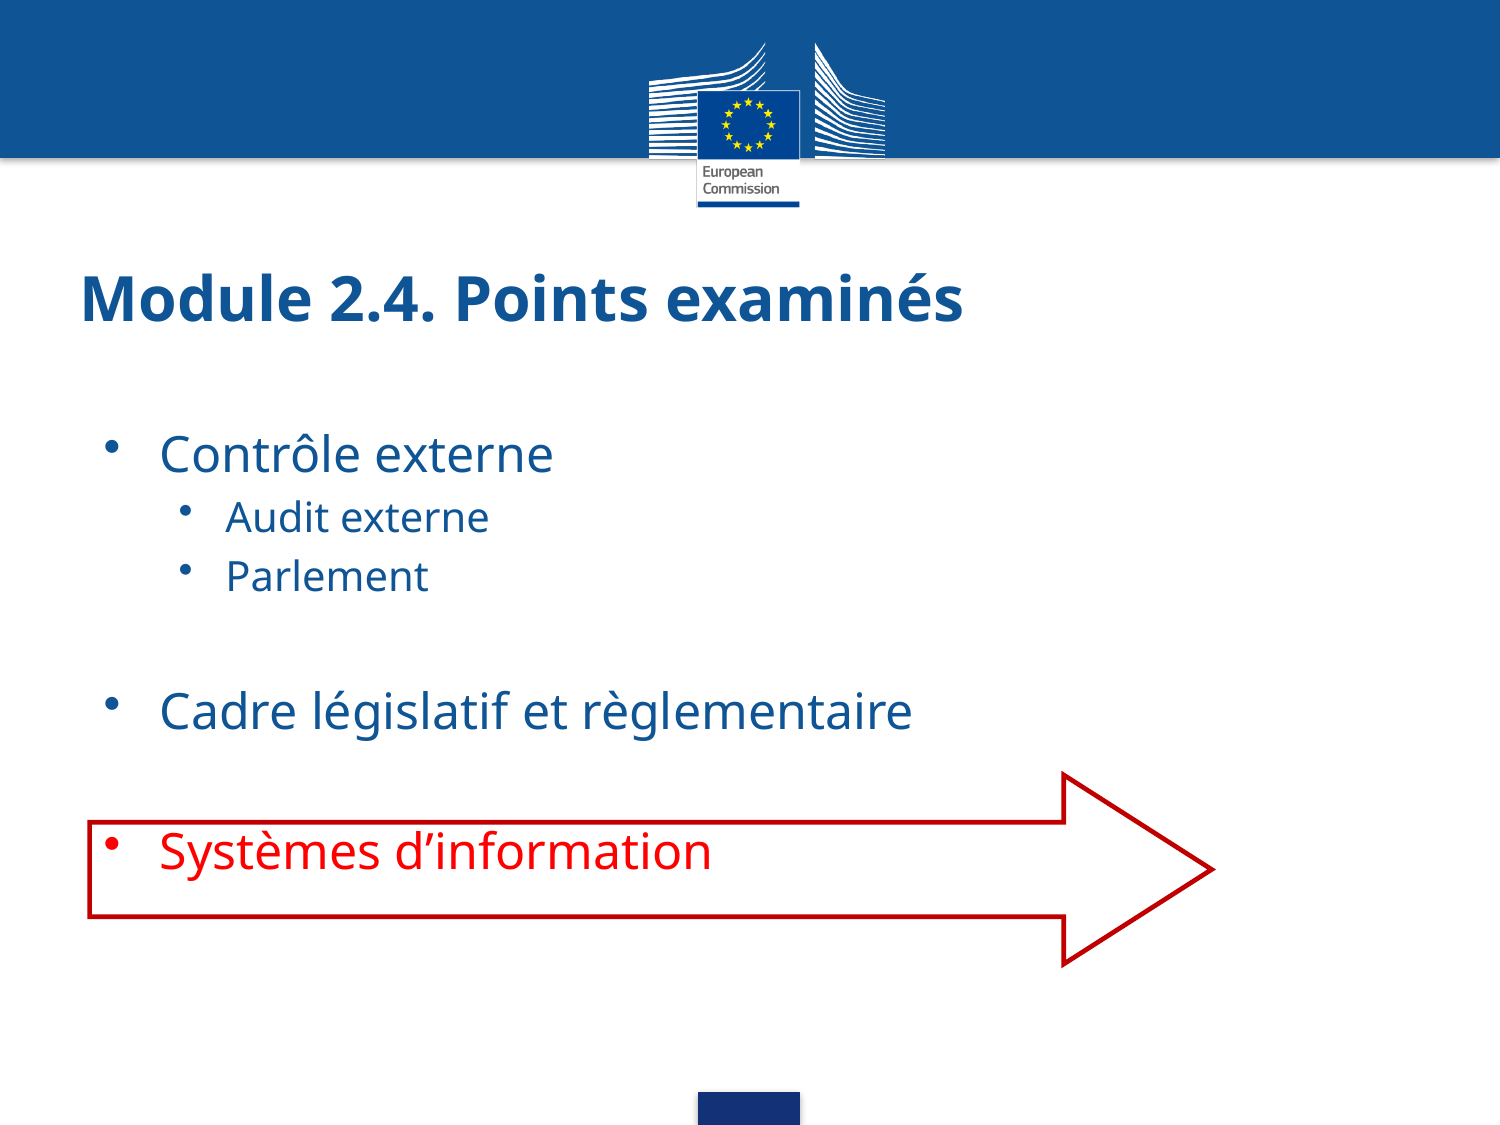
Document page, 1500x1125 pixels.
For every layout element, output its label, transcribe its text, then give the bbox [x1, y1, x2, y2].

picture [649, 42, 885, 208]
text_box [89, 774, 1212, 965]
title Module 2.4. Points examinés [64, 219, 1416, 374]
list Contrôle externe Audit externe Parlement Cadre législatif et règlementaire Systèmes d’information [88, 414, 1439, 995]
